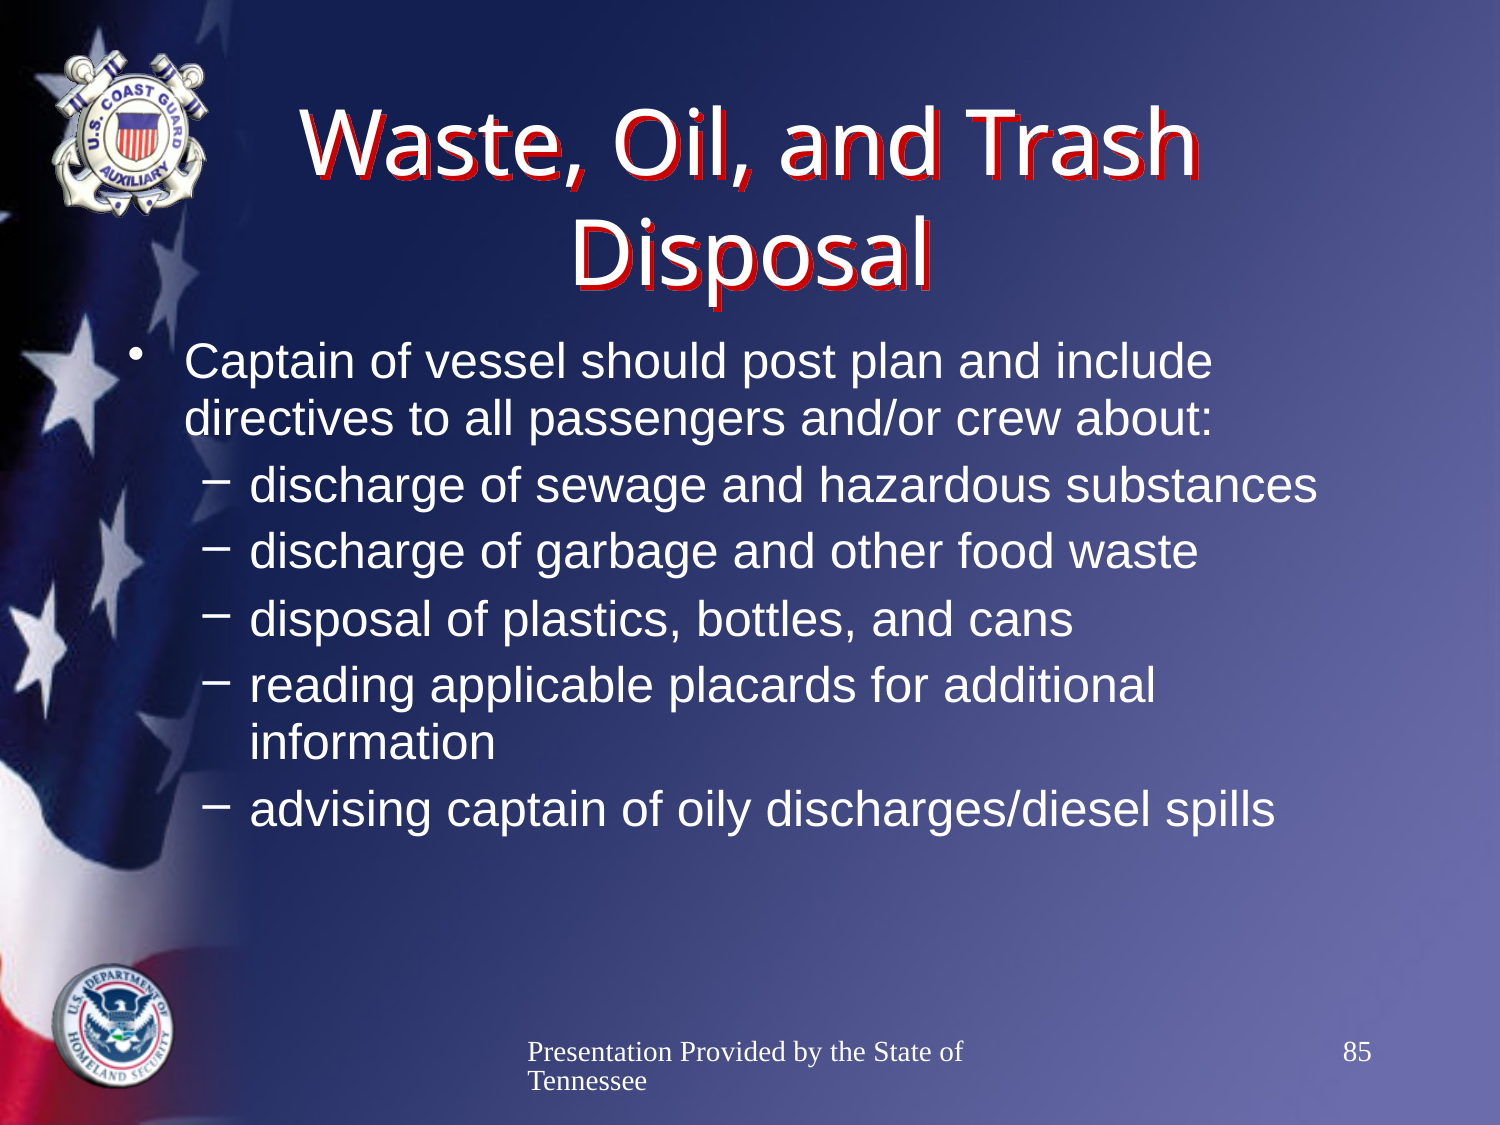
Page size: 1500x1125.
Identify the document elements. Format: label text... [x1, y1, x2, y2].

slide_number 85 [1074, 1025, 1388, 1100]
title Waste, Oil, and Trash Disposal [112, 99, 1388, 288]
list Captain of vessel should post plan and include directives to all passengers and/or crew about: discharge of sewage and hazardous substances discharge of garbage and other food waste disposal of plastics, bottles, and cans reading applicable placards for additional information advising captain of oily discharges/diesel spills [112, 324, 1388, 1000]
footer Presentation Provided by the State of Tennessee [512, 1025, 988, 1100]
picture [0, 0, 1500, 1125]
